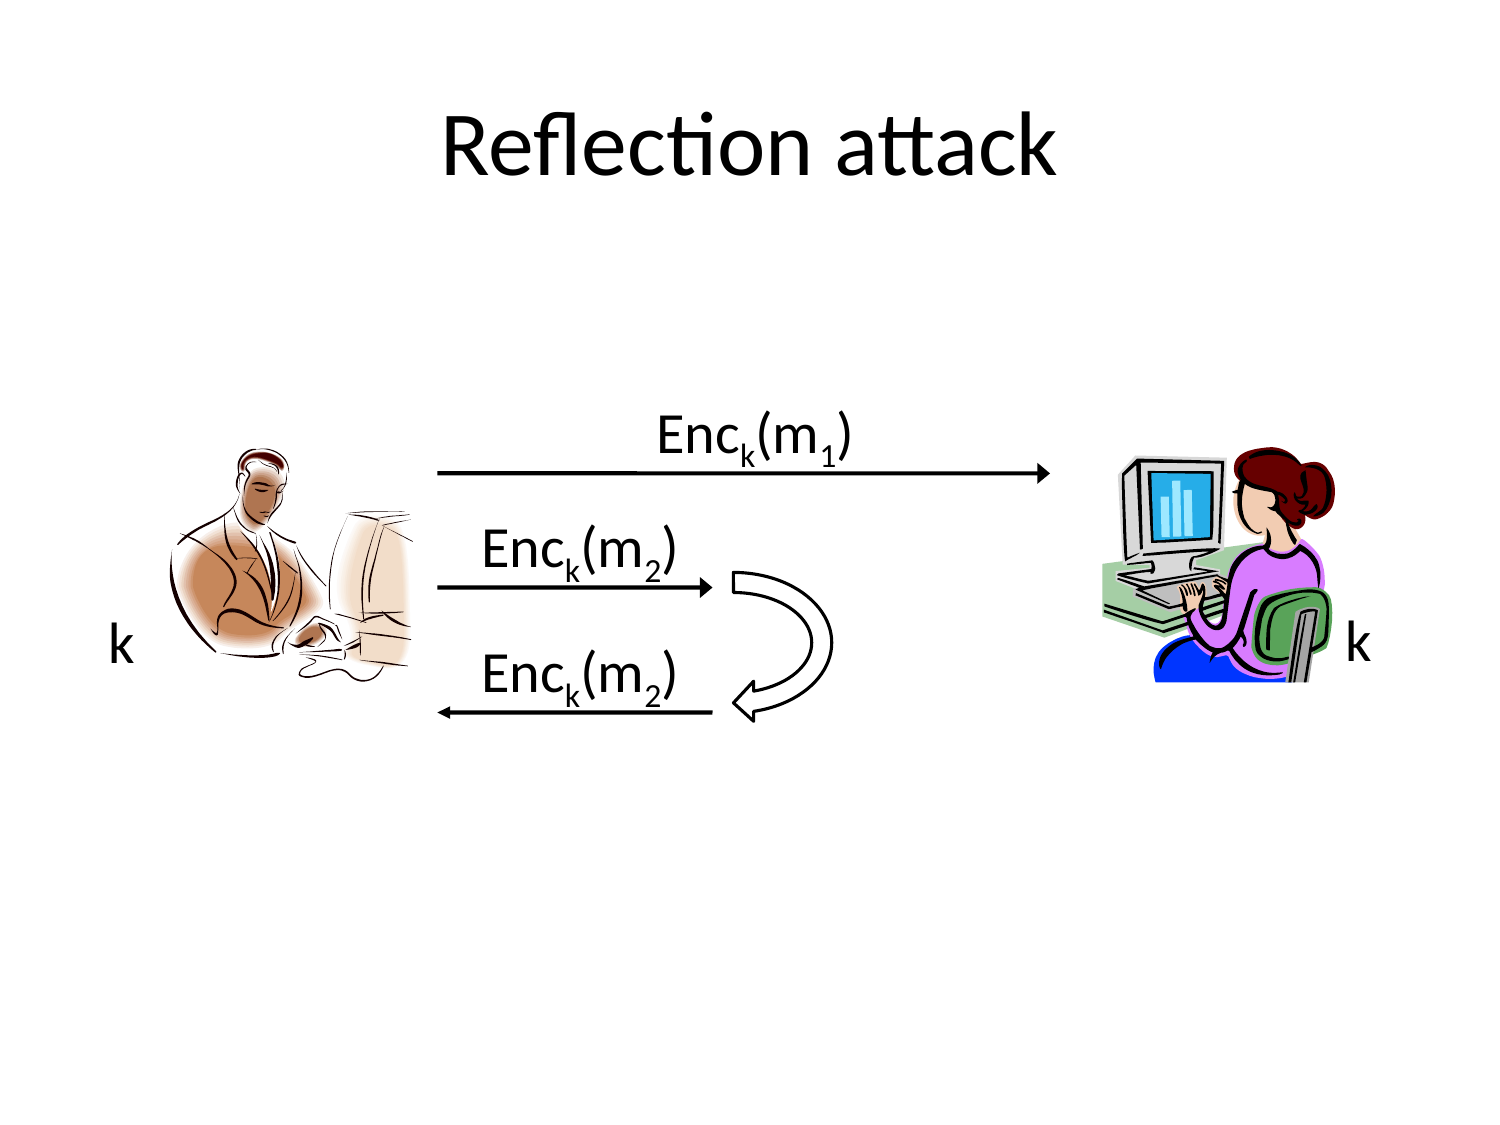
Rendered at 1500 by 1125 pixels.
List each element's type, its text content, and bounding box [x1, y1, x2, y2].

text_box Enck(m2) [466, 626, 695, 722]
text_box k [1340, 596, 1388, 681]
text_box [870, 463, 1051, 484]
text_box [437, 706, 466, 719]
text_box [695, 577, 713, 598]
text_box [732, 571, 833, 723]
text_box Enck(m2) [466, 501, 695, 597]
picture [162, 446, 414, 685]
title Reflection attack [75, 45, 1425, 233]
picture [1102, 446, 1336, 685]
text_box Enck(m1) [641, 387, 870, 482]
text_box k [93, 597, 150, 683]
